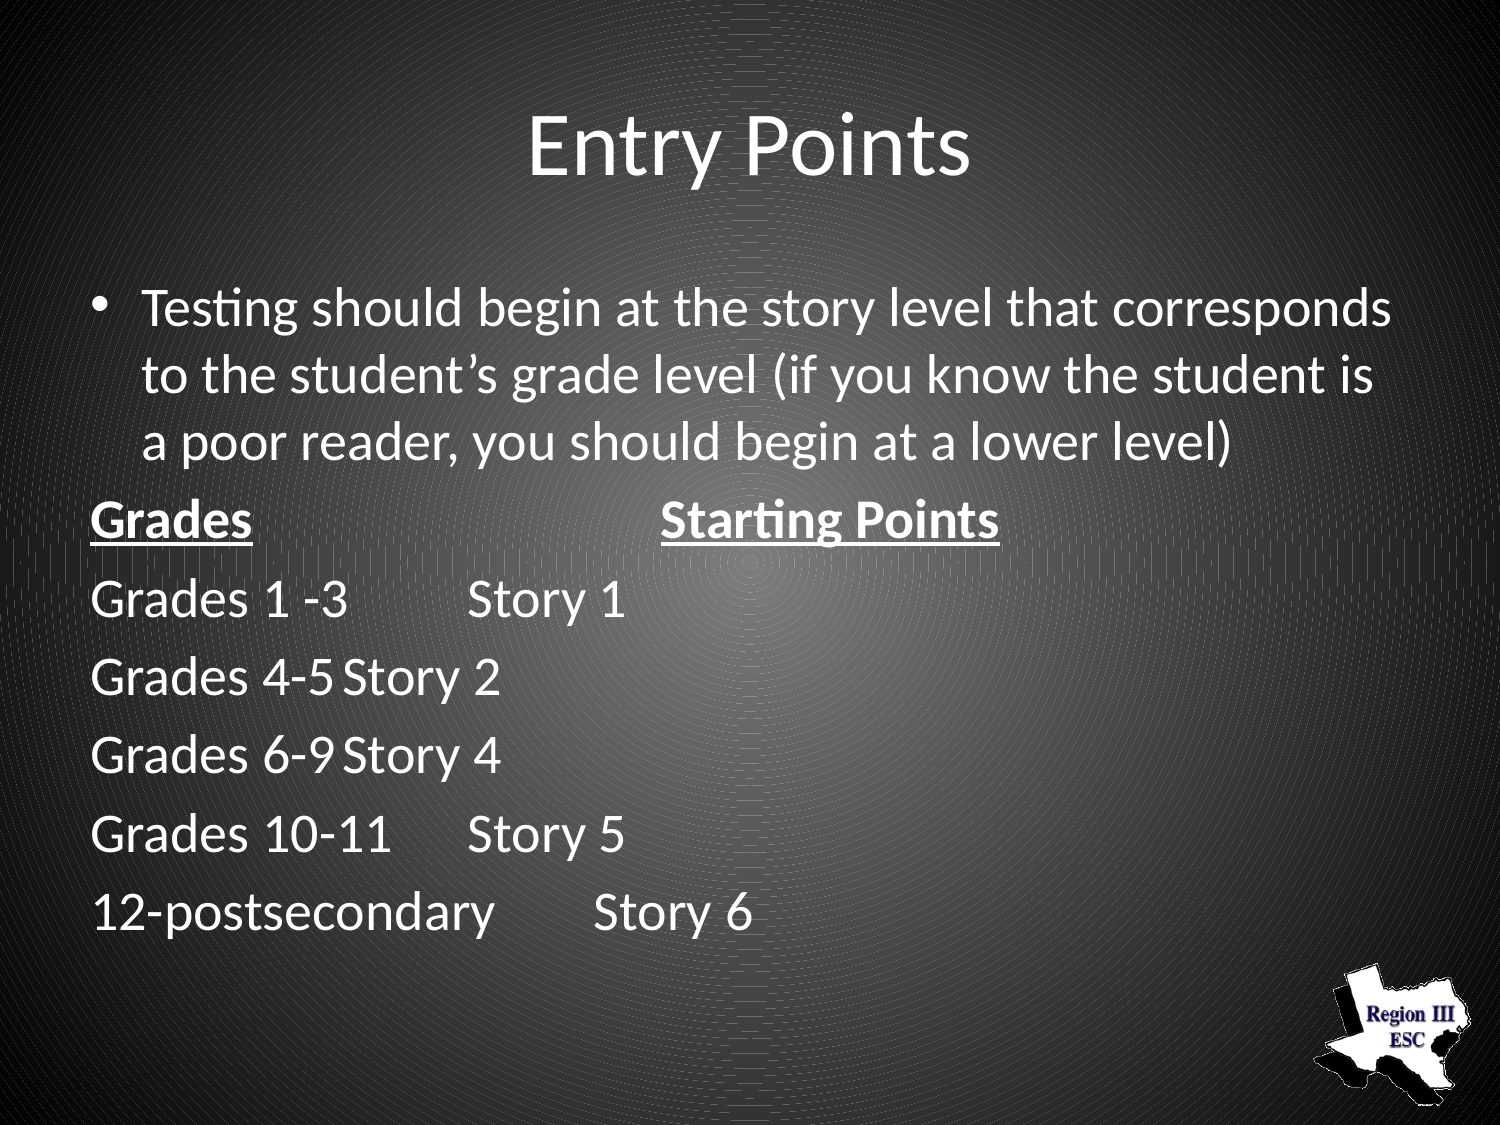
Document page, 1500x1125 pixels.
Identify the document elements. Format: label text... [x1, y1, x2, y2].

footer [512, 1042, 988, 1103]
title Entry Points [75, 45, 1425, 233]
picture [1312, 962, 1472, 1108]
list Testing should begin at the story level that corresponds to the student’s grade level (if you know the student is a poor reader, you should begin at a lower level) Grades Starting Points Grades 1 -3 Story 1 Grades 4-5 Story 2 Grades 6-9 Story 4 Grades 10-11 Story 5 12-postsecondary Story 6 [75, 262, 1425, 1005]
